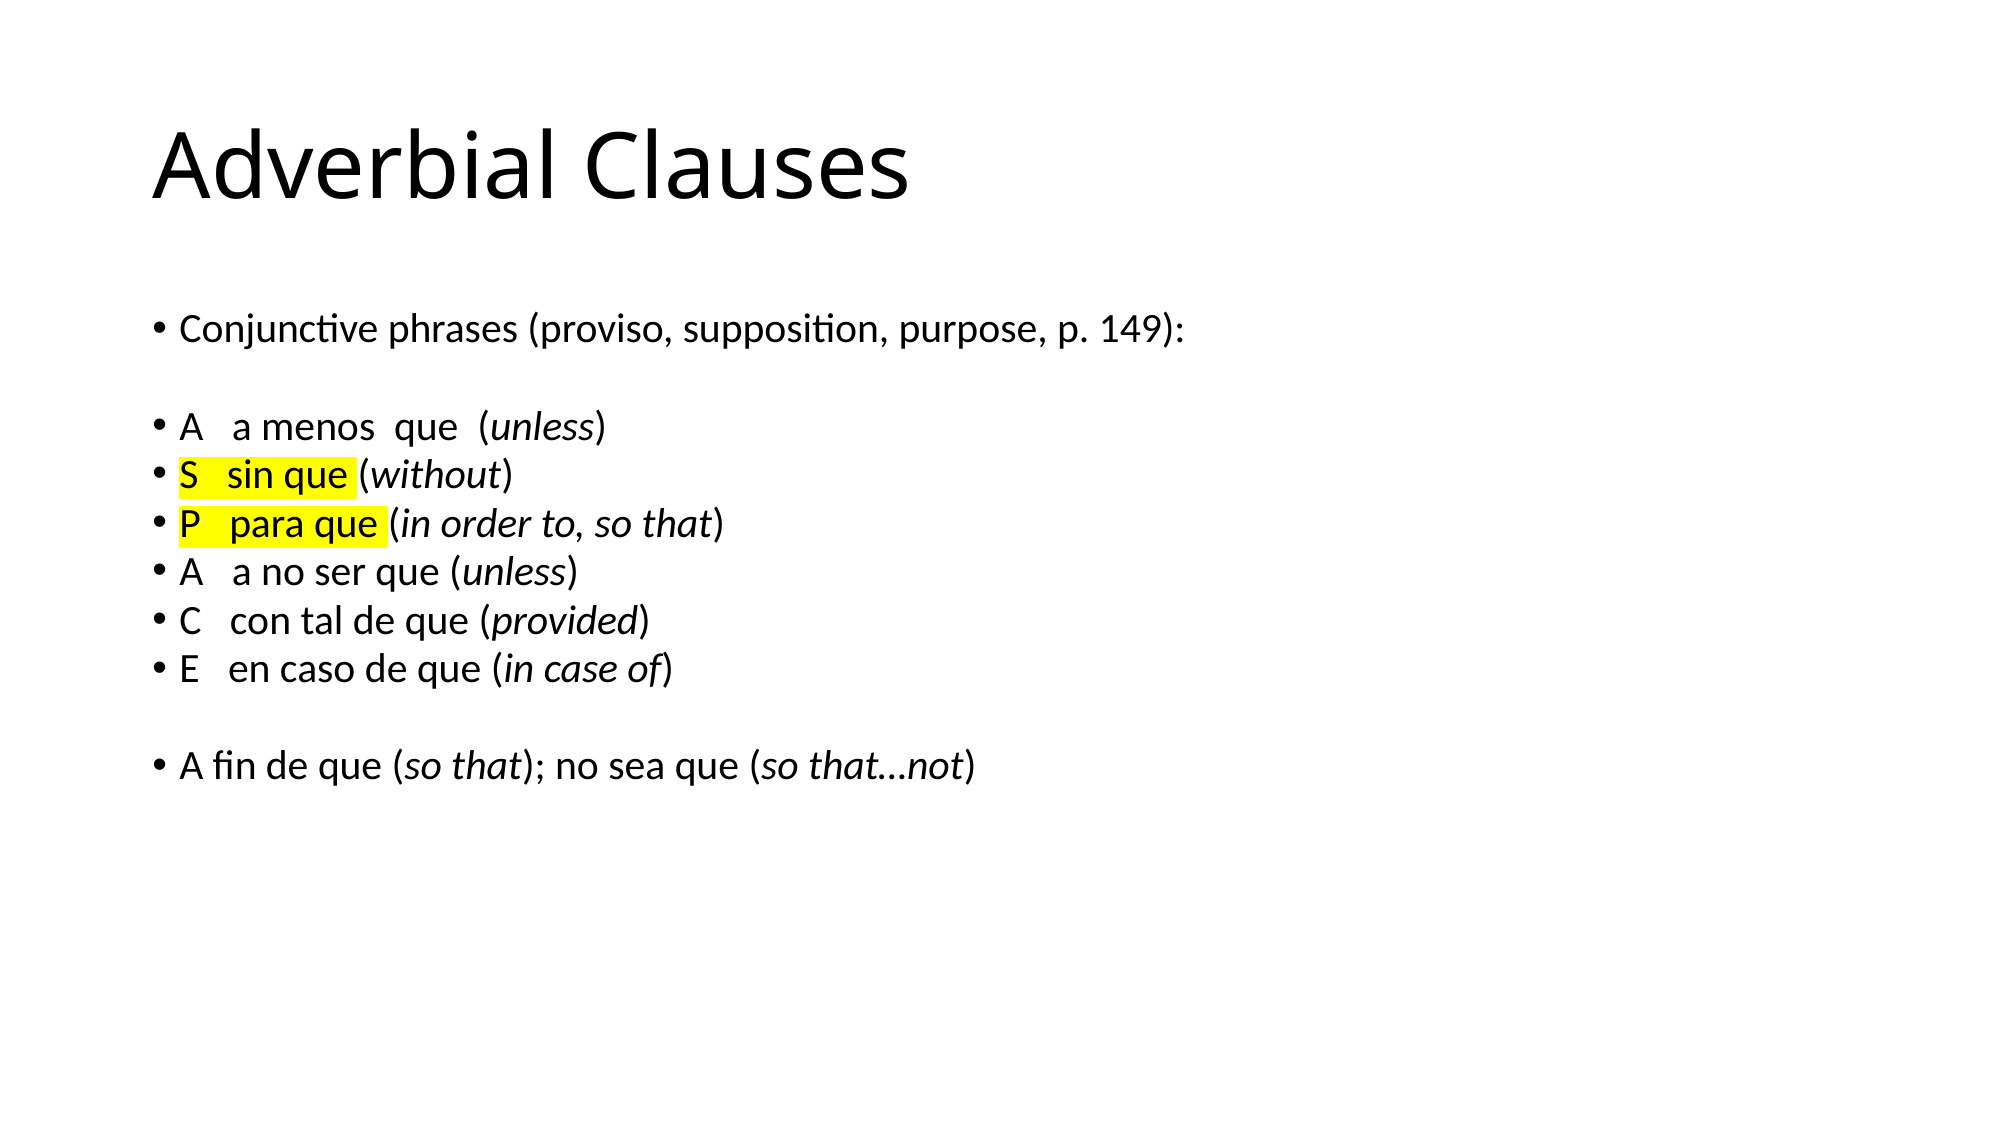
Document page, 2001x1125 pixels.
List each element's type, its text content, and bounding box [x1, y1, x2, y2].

title Adverbial Clauses [137, 59, 1863, 278]
list Conjunctive phrases (proviso, supposition, purpose, p. 149): A a menos que (unless) S sin que (without) P para que (in order to, so that) A a no ser que (unless) C con tal de que (provided) E en caso de que (in case of) A fin de que (so that); no sea que (so that…not) [137, 299, 1863, 1014]
